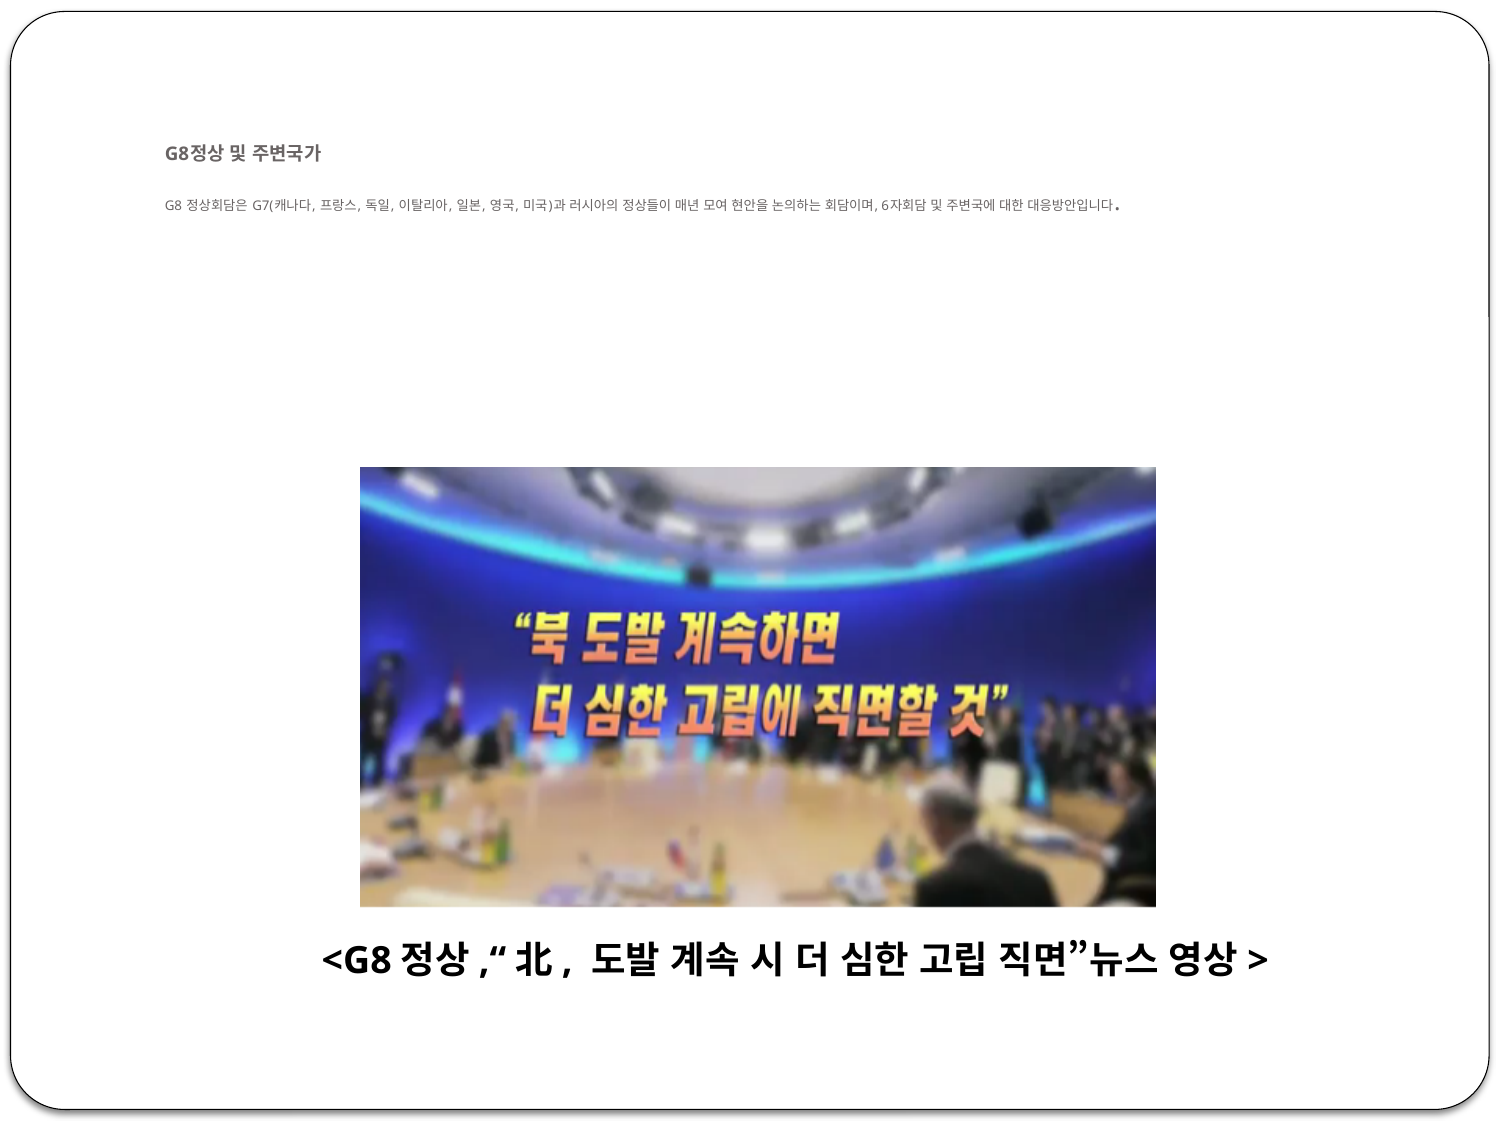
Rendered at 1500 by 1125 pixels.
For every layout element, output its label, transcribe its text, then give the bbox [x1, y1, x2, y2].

title G8정상 및 주변국가 G8 정상회담은 G7(캐나다, 프랑스, 독일, 이탈리아, 일본, 영국, 미국)과 러시아의 정상들이 매년 모여 현안을 논의하는 회담이며, 6자회담 및 주변국에 대한 대응방안입니다. [150, 45, 1425, 233]
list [359, 467, 1156, 912]
text_box <G8정상,“北, 도발 계속 시 더 심한 고립 직면”뉴스 영상> [306, 928, 1500, 989]
